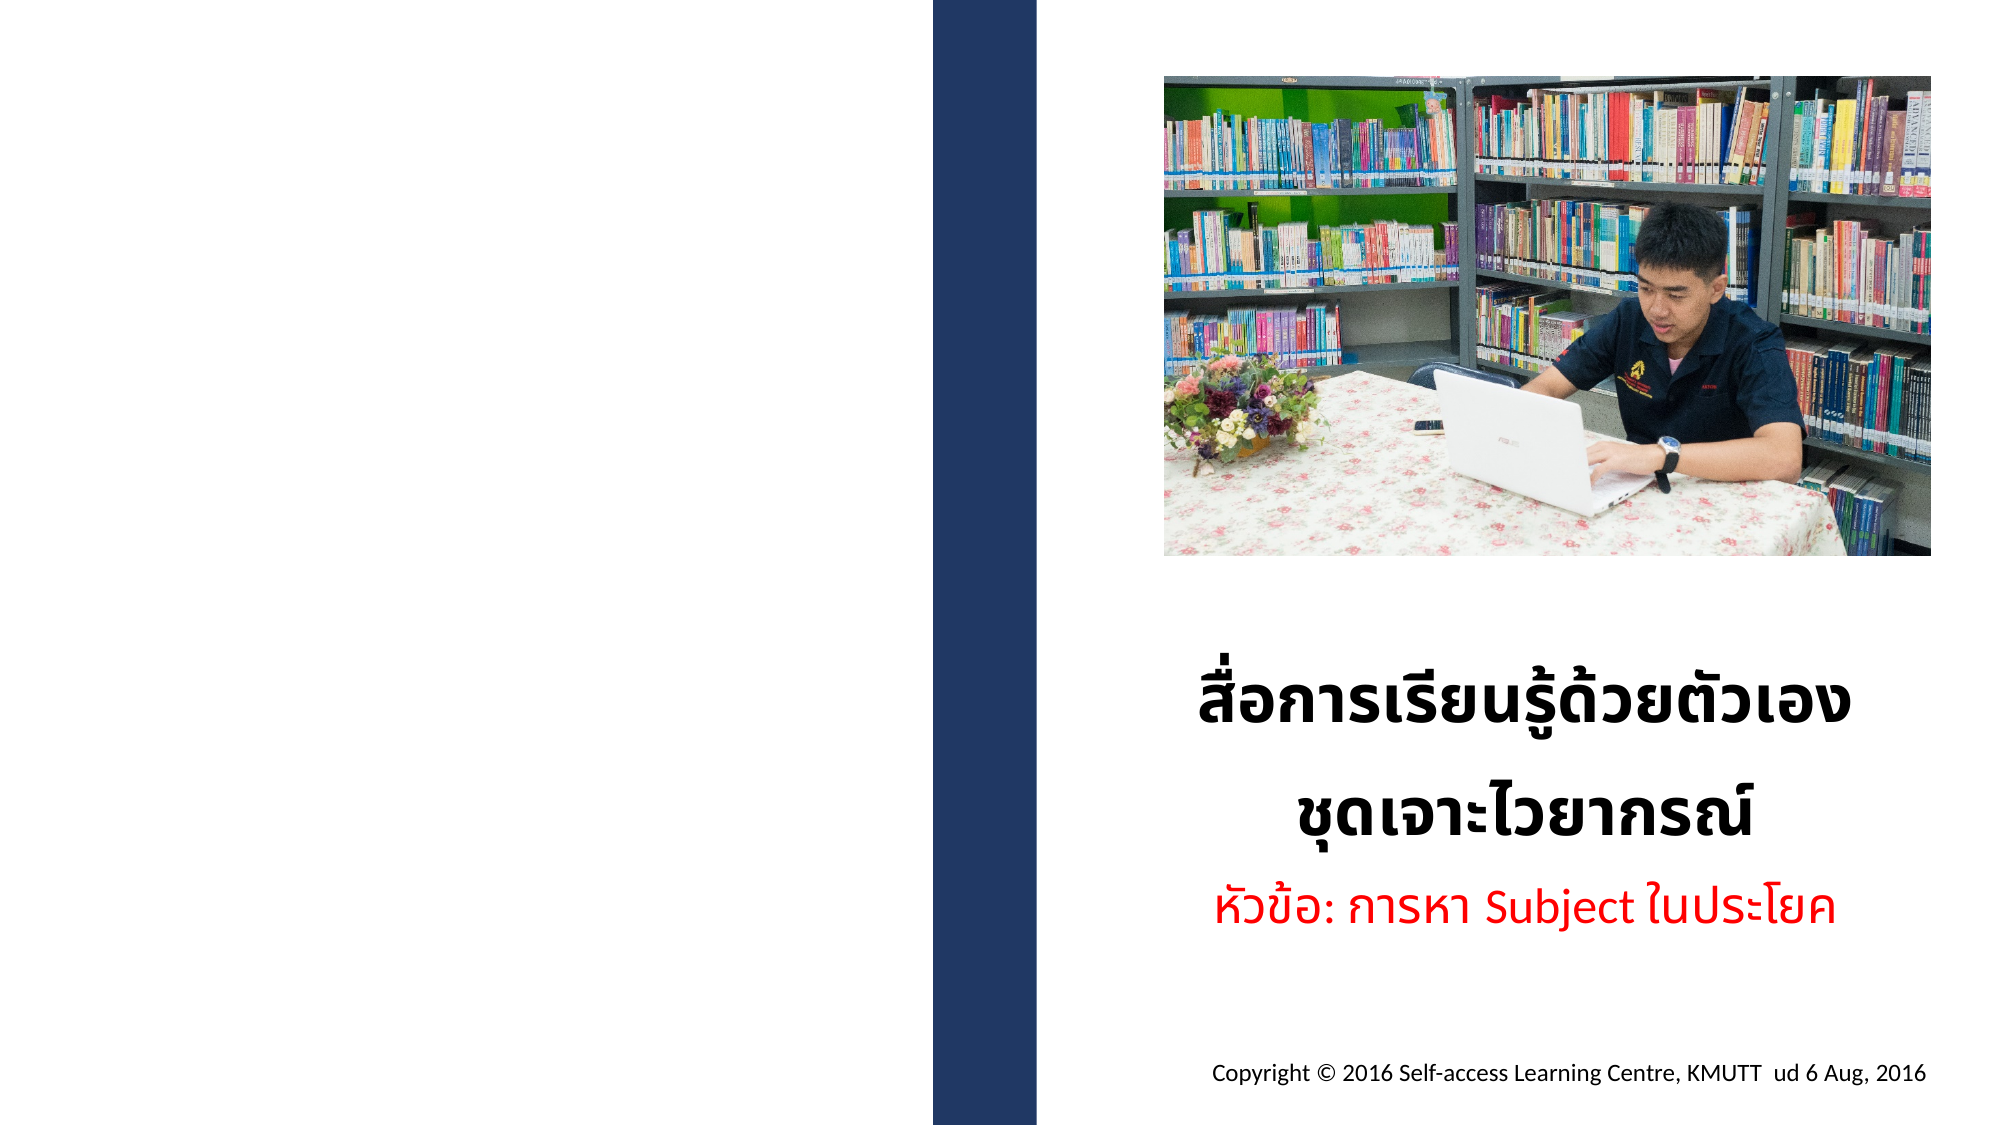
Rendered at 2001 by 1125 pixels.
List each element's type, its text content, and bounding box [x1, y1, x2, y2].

text_box [932, 0, 1038, 1125]
text_box Copyright © 2016 Self-access Learning Centre, KMUTT ud 6 Aug, 2016 [1195, 1048, 1981, 1095]
picture [1164, 76, 1931, 556]
text_box สื่อการเรียนรู้ด้วยตัวเอง ชุดเจาะไวยากรณ์ หัวข้อ: การหา Subject ในประโยค [1161, 647, 1890, 943]
